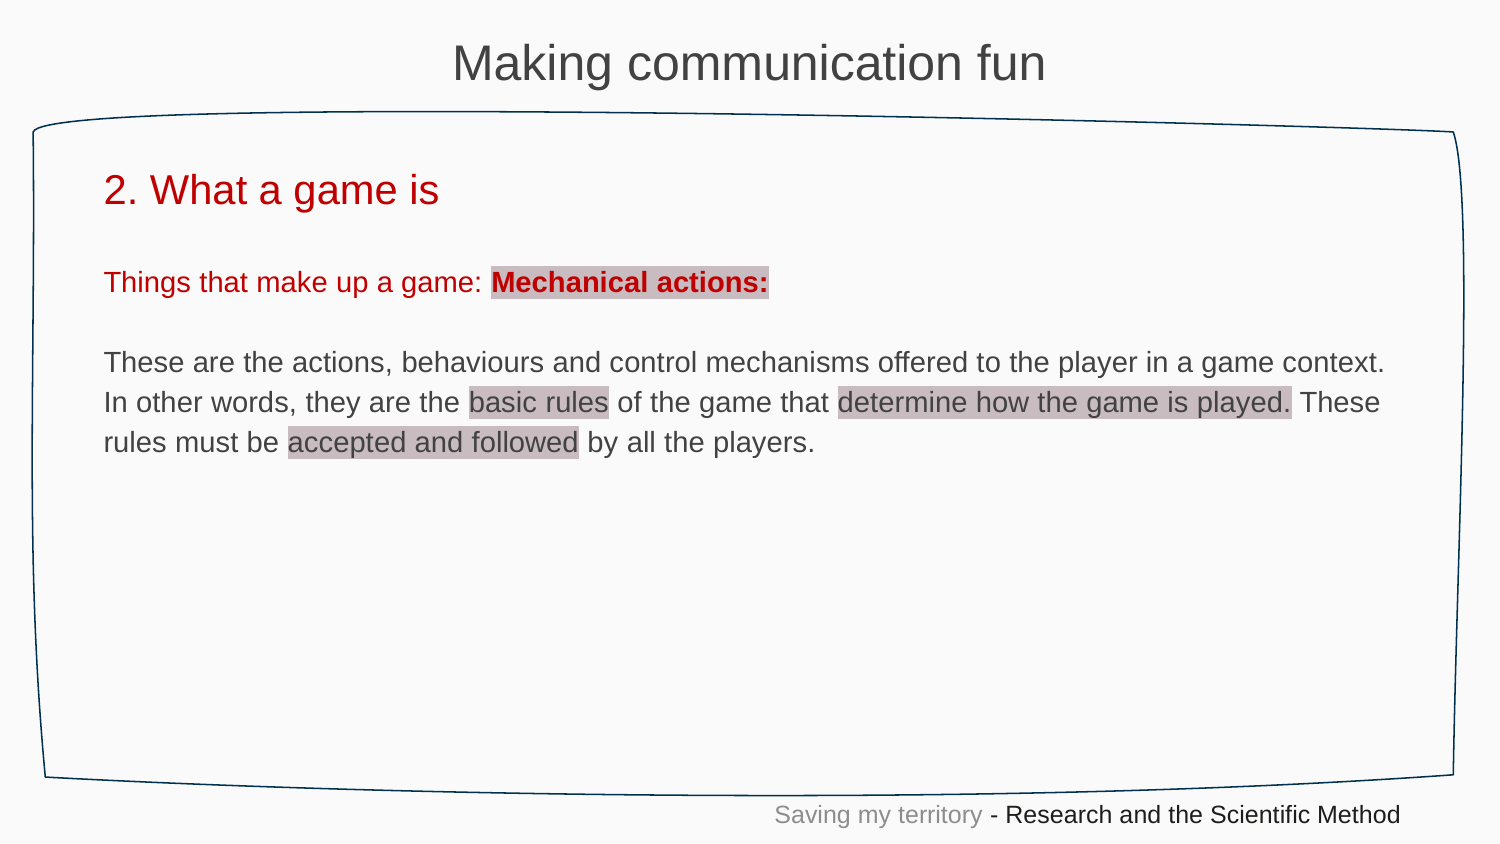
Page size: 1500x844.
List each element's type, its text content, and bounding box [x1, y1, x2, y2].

text_box Saving my territory - Research and the Scientific Method [88, 790, 1417, 844]
text_box 2. What a game is [88, 147, 1417, 234]
text_box Making communication fun [0, 20, 1499, 106]
text_box Things that make up a game: Mechanical actions: These are the actions, behaviours and control mechanisms offered to the player in a game context. In other words, they are the basic rules of the game that determine how the game is played. These rules must be accepted and followed by all the players. [88, 242, 1424, 791]
text_box [32, 111, 1464, 780]
